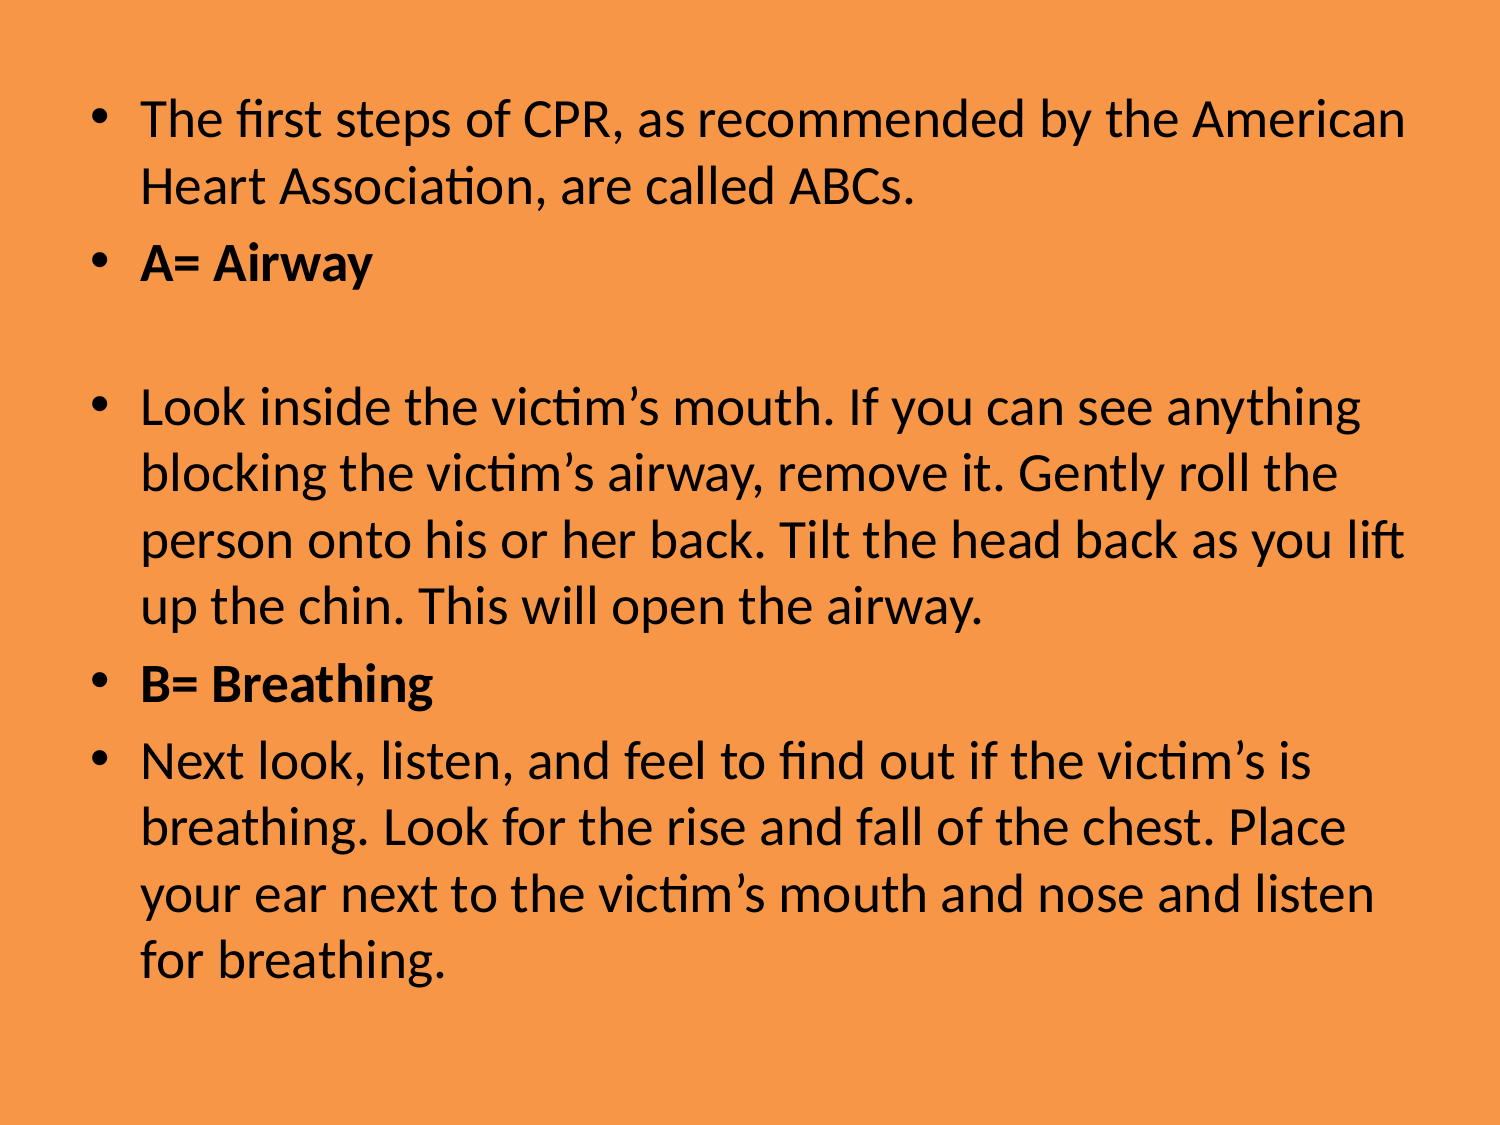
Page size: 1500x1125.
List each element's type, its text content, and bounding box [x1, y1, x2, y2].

list The first steps of CPR, as recommended by the American Heart Association, are called ABCs. A= Airway Look inside the victim’s mouth. If you can see anything blocking the victim’s airway, remove it. Gently roll the person onto his or her back. Tilt the head back as you lift up the chin. This will open the airway. B= Breathing Next look, listen, and feel to find out if the victim’s is breathing. Look for the rise and fall of the chest. Place your ear next to the victim’s mouth and nose and listen for breathing. [75, 75, 1425, 1005]
